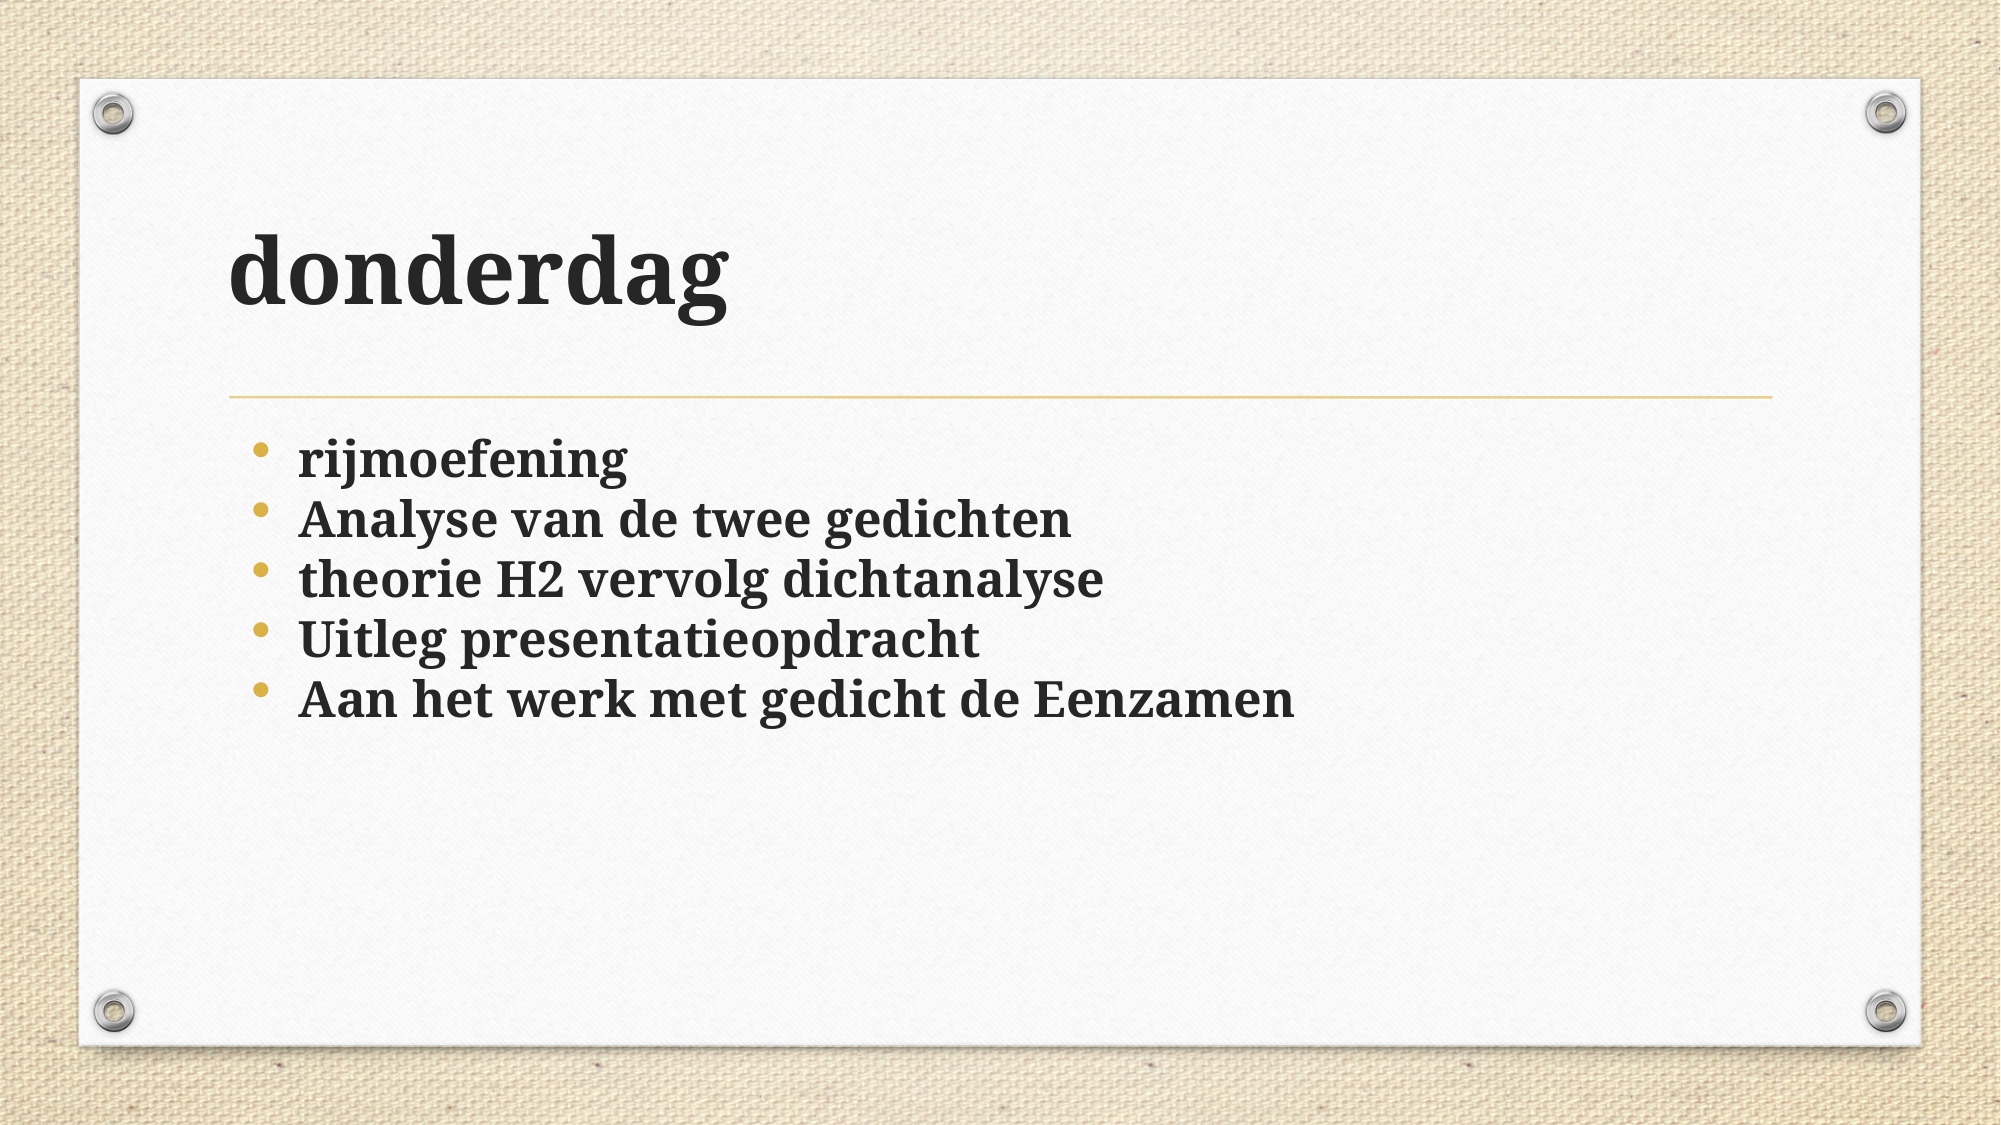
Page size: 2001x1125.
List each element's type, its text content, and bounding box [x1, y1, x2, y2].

title donderdag [212, 161, 1788, 375]
list rijmoefening Analyse van de twee gedichten theorie H2 vervolg dichtanalyse Uitleg presentatieopdracht Aan het werk met gedicht de Eenzamen [212, 419, 1788, 965]
picture [0, 0, 2001, 1125]
